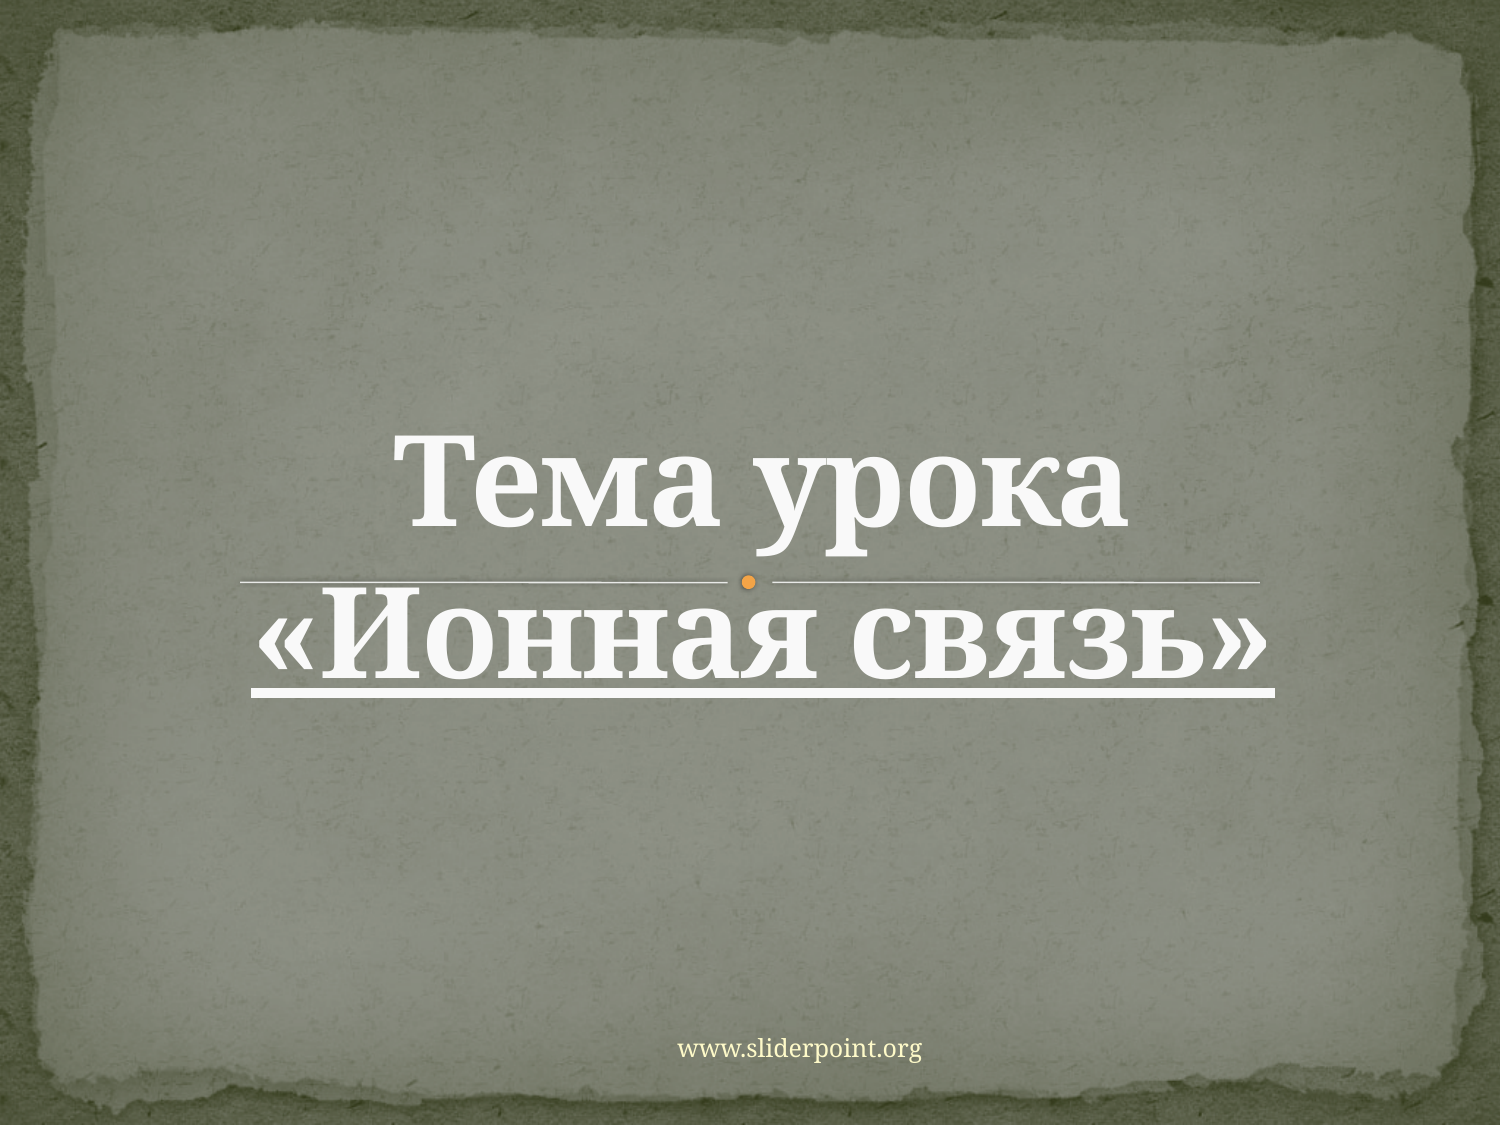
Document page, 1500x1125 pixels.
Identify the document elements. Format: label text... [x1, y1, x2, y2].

footer www.sliderpoint.org [350, 1017, 938, 1081]
title Тема урока «Ионная связь» [81, 386, 1445, 712]
